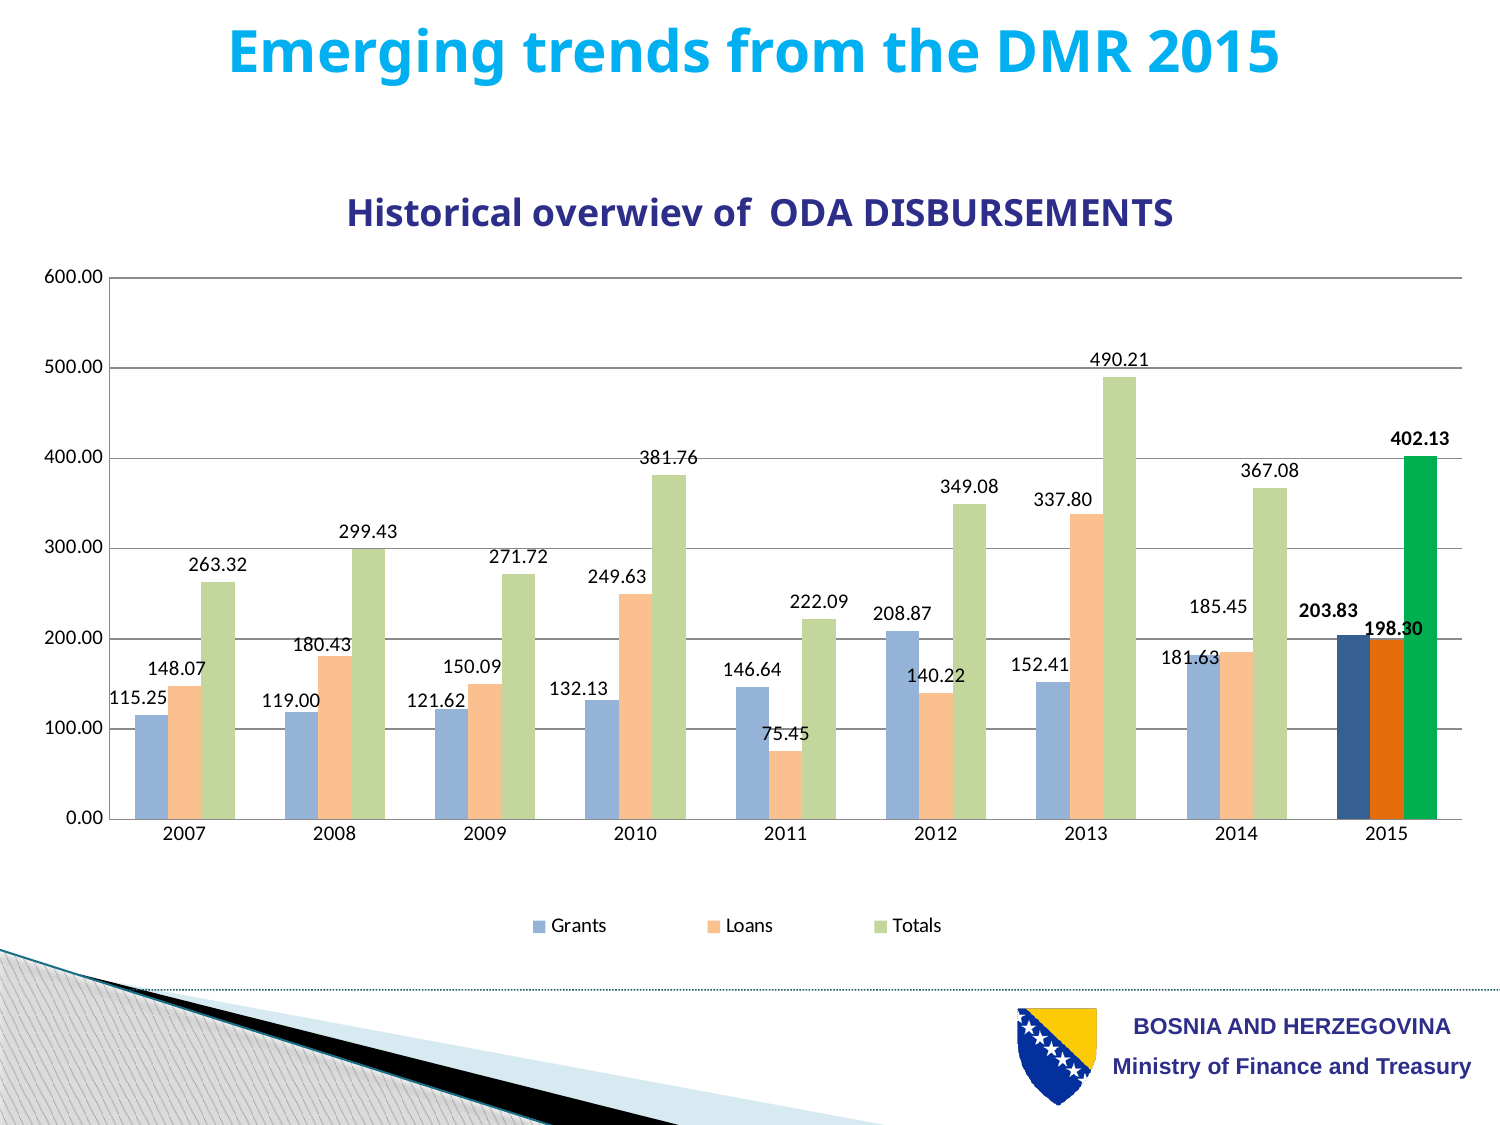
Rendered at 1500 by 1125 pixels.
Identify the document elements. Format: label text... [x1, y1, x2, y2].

text_box Emerging trends from the DMR 2015 [35, 6, 1489, 164]
chart [17, 174, 1489, 951]
text_box BOSNIA AND HERZEGOVINA Ministry of Finance and Treasury [1096, 1004, 1489, 1125]
picture [1017, 1008, 1098, 1106]
